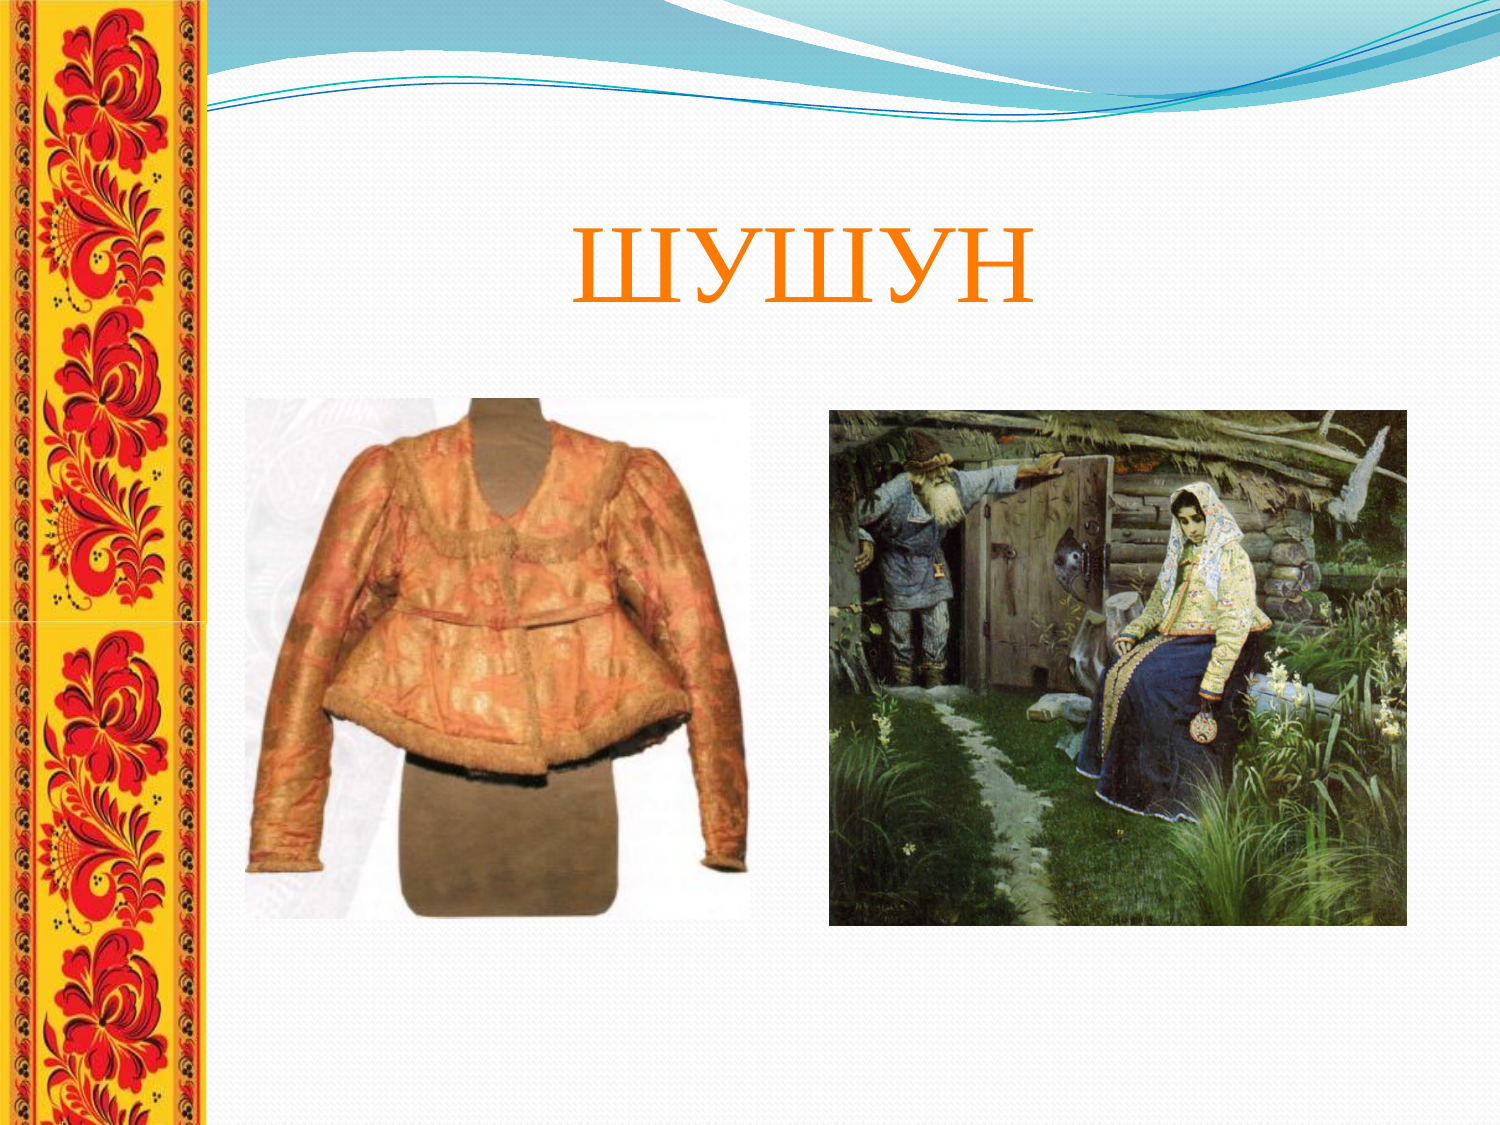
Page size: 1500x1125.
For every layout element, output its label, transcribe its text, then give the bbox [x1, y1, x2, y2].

picture [0, 0, 207, 1125]
list ШУШУН [562, 175, 1047, 297]
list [244, 398, 751, 919]
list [829, 409, 1407, 926]
